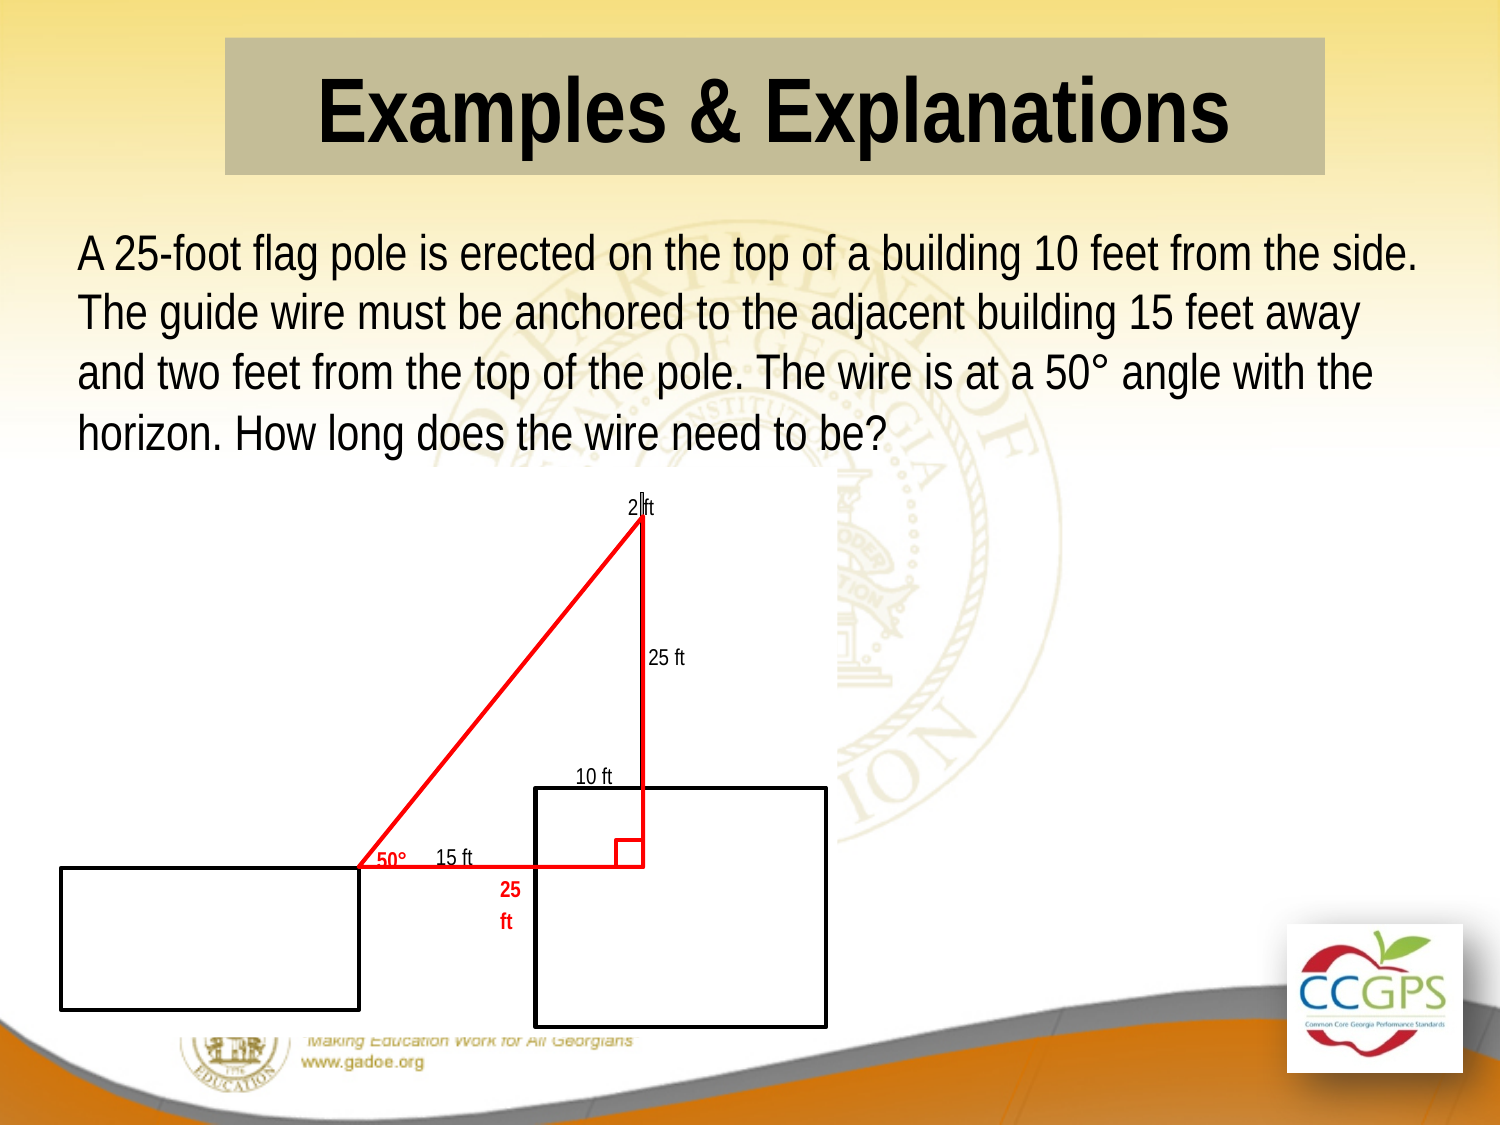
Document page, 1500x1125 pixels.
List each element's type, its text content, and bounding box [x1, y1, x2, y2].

picture [0, 0, 1500, 1125]
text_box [48, 466, 838, 1038]
subtitle A 25-foot flag pole is erected on the top of a building 10 feet from the side. The guide wire must be anchored to the adjacent building 15 feet away and two feet from the top of the pole. The wire is at a 50° angle with the horizon. How long does the wire need to be? [62, 212, 1438, 505]
title Examples & Explanations [224, 37, 1326, 176]
